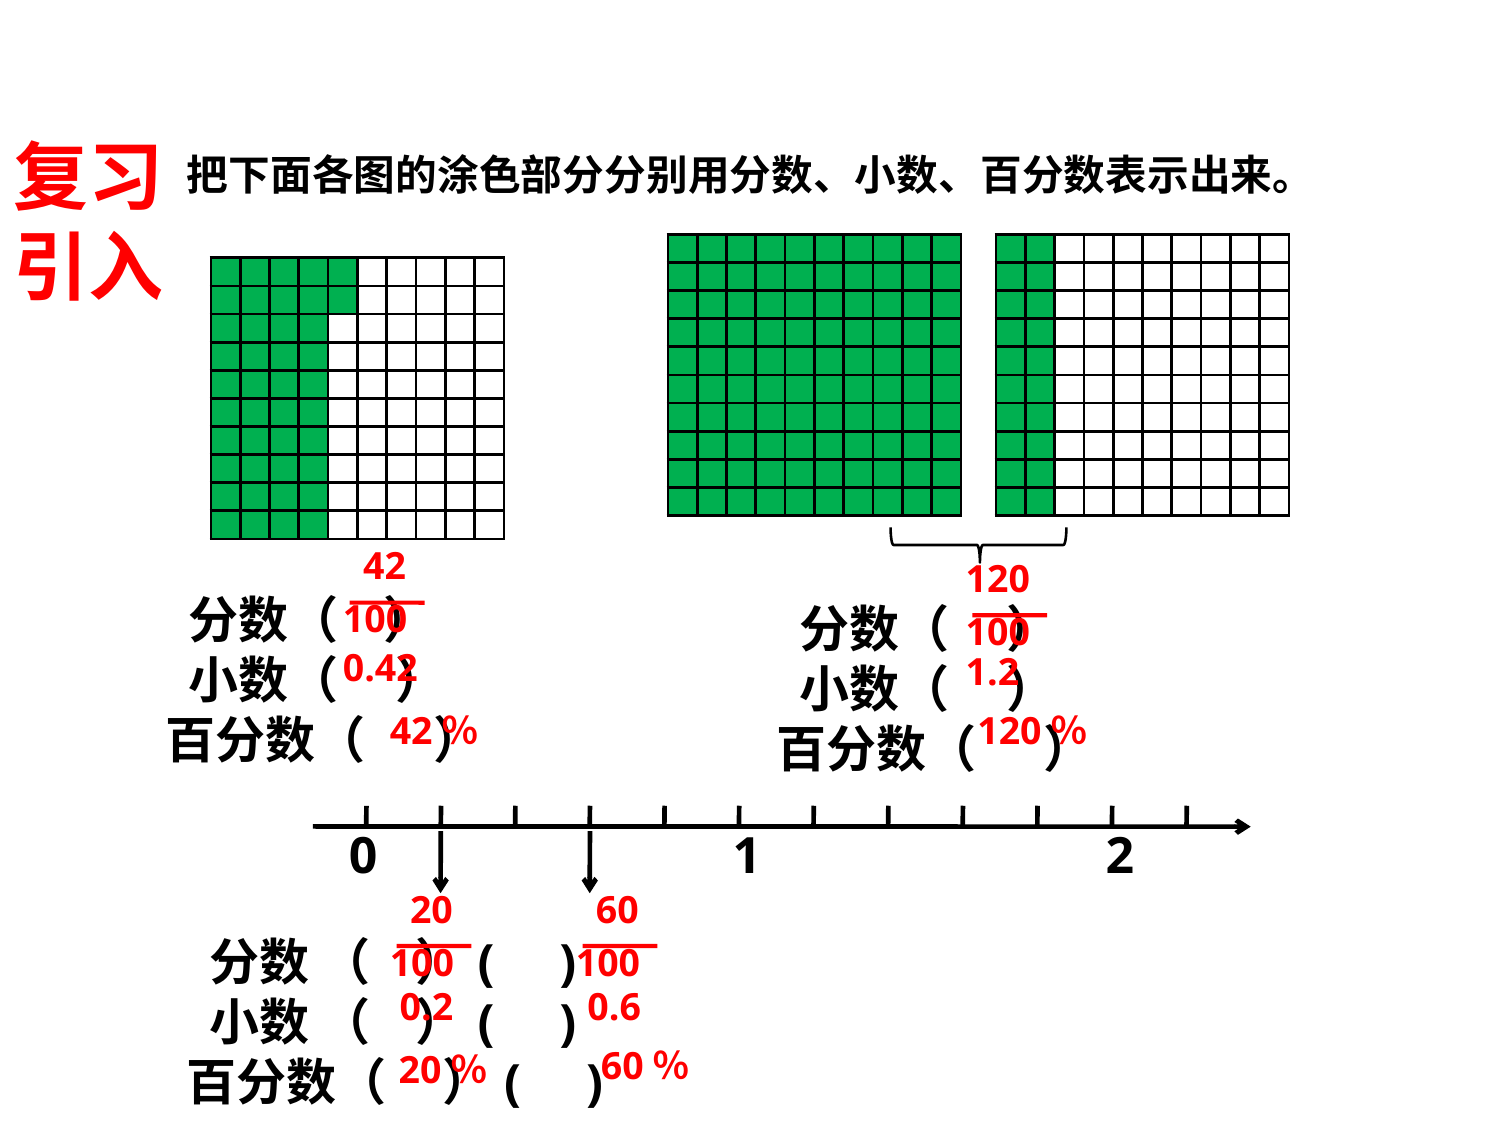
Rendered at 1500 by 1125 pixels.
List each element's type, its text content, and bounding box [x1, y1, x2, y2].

table_cell [699, 433, 725, 458]
table_cell [845, 489, 872, 514]
table_cell [786, 489, 813, 514]
table_cell [242, 315, 268, 341]
table_header [1261, 236, 1288, 261]
table_cell [699, 264, 725, 289]
table_cell [845, 264, 872, 289]
table_cell [728, 404, 754, 430]
table_cell [1056, 376, 1083, 402]
table_cell [300, 484, 327, 509]
text_box 0.42 [328, 636, 504, 697]
table_cell [1232, 433, 1258, 458]
table_cell [816, 292, 842, 317]
text_box 42％ [375, 699, 551, 759]
table_cell [1115, 264, 1141, 289]
table_cell [476, 512, 503, 538]
table_cell [1202, 404, 1229, 430]
table_cell [1056, 461, 1083, 486]
table_cell [1261, 433, 1288, 458]
table_cell [447, 484, 473, 509]
table_cell [359, 372, 385, 397]
table_cell [359, 484, 385, 509]
table_cell [816, 489, 842, 514]
table_cell [1232, 489, 1258, 514]
table_cell [1173, 292, 1200, 317]
table_cell [845, 461, 872, 486]
table_cell [447, 400, 473, 425]
table_cell [1202, 489, 1229, 514]
table_cell [212, 344, 239, 369]
table_cell [1085, 461, 1112, 486]
table_cell [1144, 348, 1170, 374]
table_cell [874, 376, 901, 402]
table_cell [904, 292, 930, 317]
table_cell [1115, 320, 1141, 345]
table_cell [933, 348, 960, 374]
text_box 0.6 [572, 975, 714, 1036]
table_cell [933, 320, 960, 345]
table_header [1115, 236, 1141, 261]
table_cell [417, 428, 444, 453]
text_box 复习引入 [0, 122, 242, 318]
table_cell [728, 264, 754, 289]
table_cell [300, 456, 327, 481]
table_cell [874, 348, 901, 374]
table_cell [1027, 489, 1053, 514]
table_cell [1027, 320, 1053, 345]
table_header [786, 236, 813, 261]
table_header [1085, 236, 1112, 261]
table_cell [271, 484, 297, 509]
table_cell [1173, 404, 1200, 430]
table_cell [271, 428, 297, 453]
table_cell [1027, 433, 1053, 458]
table_cell [388, 344, 415, 369]
table_cell [874, 433, 901, 458]
table_cell [1202, 320, 1229, 345]
table_cell [1173, 433, 1200, 458]
table_header [300, 259, 327, 285]
table_cell [699, 292, 725, 317]
table_cell [212, 484, 239, 509]
table_cell [417, 344, 444, 369]
table_cell [1202, 461, 1229, 486]
table_cell [904, 320, 930, 345]
table_cell [212, 428, 239, 453]
table_cell [933, 404, 960, 430]
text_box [560, 868, 691, 1012]
table_cell [359, 400, 385, 425]
table_cell [1261, 404, 1288, 430]
table_cell [1173, 264, 1200, 289]
table_cell [816, 433, 842, 458]
table_cell [300, 287, 327, 313]
table_cell [300, 372, 327, 397]
table_header [1232, 236, 1258, 261]
table_cell [757, 376, 784, 402]
table_cell [786, 461, 813, 486]
table_cell [845, 433, 872, 458]
table_cell [1056, 489, 1083, 514]
table_cell [300, 344, 327, 369]
table_cell [1261, 348, 1288, 374]
text_box 分数（ ） 小数（ ） 百分数（ ） [150, 550, 550, 776]
table_cell [728, 320, 754, 345]
table_cell [447, 512, 473, 538]
table_cell [242, 287, 268, 313]
table_header [359, 259, 385, 285]
table_cell [786, 264, 813, 289]
table_header [1056, 236, 1083, 261]
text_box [374, 868, 505, 1012]
table_cell [728, 489, 754, 514]
table_cell [669, 489, 696, 514]
table_cell [669, 376, 696, 402]
table_cell [271, 512, 297, 538]
table_cell [1115, 376, 1141, 402]
table_header [845, 236, 872, 261]
table_cell [904, 461, 930, 486]
table_cell [1056, 404, 1083, 430]
table_cell [329, 344, 356, 369]
table_cell [242, 428, 268, 453]
table_cell [212, 315, 239, 341]
table_cell [212, 372, 239, 397]
table_cell [447, 287, 473, 313]
table_cell [417, 372, 444, 397]
table_cell [757, 292, 784, 317]
table_cell [212, 287, 239, 313]
table_cell [1173, 320, 1200, 345]
table_cell [1202, 376, 1229, 402]
table_cell [1085, 348, 1112, 374]
table_cell [786, 404, 813, 430]
table_cell [874, 404, 901, 430]
table_cell [242, 344, 268, 369]
text_box 把下面各图的涂色部分分别用分数、小数、百分数表示出来。 [242, 141, 1412, 206]
table_cell [1085, 404, 1112, 430]
table_cell [669, 433, 696, 458]
text_box 1.2 [950, 640, 1092, 701]
table_cell [1144, 404, 1170, 430]
table_cell [816, 264, 842, 289]
table_header [816, 236, 842, 261]
table_cell [329, 287, 356, 313]
table_cell [669, 292, 696, 317]
table_cell [1144, 461, 1170, 486]
table_cell [242, 484, 268, 509]
table_cell [271, 315, 297, 341]
table_header [1173, 236, 1200, 261]
table_cell [669, 461, 696, 486]
table_header [728, 236, 754, 261]
table_cell [1232, 404, 1258, 430]
table_cell [933, 292, 960, 317]
table_cell [329, 372, 356, 397]
table_header [669, 236, 696, 261]
table_cell [300, 428, 327, 453]
table_cell [1144, 264, 1170, 289]
table_cell [997, 461, 1024, 486]
table_cell [1115, 404, 1141, 430]
table_cell [1144, 433, 1170, 458]
table_cell [1232, 376, 1258, 402]
table_cell [728, 433, 754, 458]
table_cell [417, 456, 444, 481]
table_cell [816, 320, 842, 345]
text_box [312, 805, 1252, 894]
table_cell [786, 292, 813, 317]
table_cell [271, 400, 297, 425]
table_cell [329, 400, 356, 425]
table_header [417, 259, 444, 285]
table_cell [359, 315, 385, 341]
table_cell [1261, 461, 1288, 486]
table_cell [242, 372, 268, 397]
table_cell [417, 400, 444, 425]
table_cell [476, 428, 503, 453]
table_cell [1115, 292, 1141, 317]
table_cell [874, 320, 901, 345]
table_cell [476, 484, 503, 509]
table_cell [1144, 320, 1170, 345]
table_cell [1085, 376, 1112, 402]
table_cell [874, 292, 901, 317]
table_cell [1115, 433, 1141, 458]
table_cell [1202, 292, 1229, 317]
table_cell [417, 484, 444, 509]
table_cell [1085, 489, 1112, 514]
table_cell [933, 433, 960, 458]
table_cell [417, 512, 444, 522]
table_cell [757, 264, 784, 289]
table_cell [359, 344, 385, 369]
text_box 分数 （ ）( ) 小数 （ ）( ) 百分数（ ）( ) [171, 893, 857, 1118]
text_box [327, 525, 458, 669]
table_cell [1056, 348, 1083, 374]
table_header [447, 259, 473, 285]
table_cell [1173, 489, 1200, 514]
table_cell [388, 428, 415, 453]
table_cell [669, 264, 696, 289]
table_cell [476, 315, 503, 341]
table_cell [1232, 461, 1258, 486]
table_cell [933, 489, 960, 514]
table_cell [1027, 461, 1053, 486]
table_cell [1027, 264, 1053, 289]
table_cell [329, 484, 356, 509]
table_cell [271, 372, 297, 397]
table_cell [476, 372, 503, 397]
text_box [890, 527, 1067, 545]
table_cell [1261, 376, 1288, 402]
table_header [212, 259, 239, 285]
table_cell [997, 376, 1024, 402]
table_cell [271, 344, 297, 369]
table_cell [417, 315, 444, 341]
table_cell [388, 456, 415, 481]
table_cell [728, 376, 754, 402]
table_cell [1027, 348, 1053, 374]
table_cell [300, 315, 327, 341]
table_cell [757, 348, 784, 374]
table_cell [359, 456, 385, 481]
table_cell [212, 512, 239, 538]
table_cell [1202, 264, 1229, 289]
text_box 60％ [586, 1034, 762, 1095]
table_cell [417, 287, 444, 313]
table_cell [904, 489, 930, 514]
table_cell [1232, 264, 1258, 289]
table_cell [728, 461, 754, 486]
table_cell [1144, 489, 1170, 514]
table_cell [845, 404, 872, 430]
table_cell [757, 320, 784, 345]
table_header [242, 259, 268, 285]
table_cell [874, 461, 901, 486]
table_cell [476, 344, 503, 369]
table_cell [1115, 461, 1141, 486]
table_cell [816, 404, 842, 430]
table_cell [786, 348, 813, 374]
table_cell [1115, 489, 1141, 514]
table_cell [388, 315, 415, 341]
table_cell [476, 400, 503, 425]
table_cell [1173, 461, 1200, 486]
table_cell [997, 404, 1024, 430]
table_cell [1261, 489, 1288, 514]
table_cell [845, 376, 872, 402]
table_cell [786, 376, 813, 402]
table_cell [1056, 320, 1083, 345]
table_cell [1261, 292, 1288, 317]
table_cell [904, 376, 930, 402]
table_cell [359, 512, 385, 522]
table_cell [447, 344, 473, 369]
table_cell [904, 433, 930, 458]
table_cell [242, 400, 268, 425]
table_cell [1085, 320, 1112, 345]
table_cell [212, 456, 239, 481]
table_cell [329, 456, 356, 481]
table_header [271, 259, 297, 285]
table_cell [669, 348, 696, 374]
table_cell [904, 264, 930, 289]
table_cell [728, 348, 754, 374]
table_cell [388, 400, 415, 425]
table_header [1202, 236, 1229, 261]
table_cell [786, 433, 813, 458]
table_cell [757, 461, 784, 486]
table_cell [757, 404, 784, 430]
table_cell [699, 376, 725, 402]
table_cell [786, 320, 813, 345]
table_header [1144, 236, 1170, 261]
table_cell [1027, 376, 1053, 402]
table_cell [447, 456, 473, 481]
table_cell [1085, 264, 1112, 289]
table_cell [1027, 292, 1053, 317]
table_header [997, 236, 1024, 261]
table_cell [997, 320, 1024, 345]
text_box 20％ [383, 1039, 560, 1099]
table_cell [447, 315, 473, 341]
table_cell [997, 348, 1024, 374]
table_cell [388, 512, 415, 522]
table_cell [728, 292, 754, 317]
table_cell [447, 372, 473, 397]
table_cell [271, 287, 297, 313]
table_cell [300, 512, 327, 538]
table_header [388, 259, 415, 285]
table_cell [816, 348, 842, 374]
table_header [1027, 236, 1053, 261]
table_cell [1056, 264, 1083, 289]
table_cell [1115, 348, 1141, 374]
table_cell [757, 433, 784, 458]
table_cell [904, 348, 930, 374]
table_header [904, 236, 930, 261]
table_cell [1173, 376, 1200, 402]
table_cell [874, 264, 901, 289]
table_cell [699, 320, 725, 345]
table_cell [1027, 404, 1053, 430]
table_cell [359, 287, 385, 313]
table_cell [447, 428, 473, 453]
table_cell [669, 404, 696, 430]
text_box 120％ [962, 699, 1186, 759]
table_cell [757, 489, 784, 514]
table_header [874, 236, 901, 261]
table_cell [816, 376, 842, 402]
table_cell [1232, 320, 1258, 345]
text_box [950, 537, 1081, 682]
table_cell [212, 400, 239, 425]
table_cell [1144, 376, 1170, 402]
table_cell [1173, 348, 1200, 374]
table_cell [300, 400, 327, 425]
table_cell [388, 287, 415, 313]
table_cell [329, 428, 356, 453]
table_cell [271, 456, 297, 481]
table_cell [388, 372, 415, 397]
table_cell [1144, 292, 1170, 317]
table_cell [1202, 348, 1229, 374]
table_cell [1261, 320, 1288, 345]
table_cell [329, 315, 356, 341]
table_cell [933, 264, 960, 289]
table_cell [242, 456, 268, 481]
table_cell [1202, 433, 1229, 458]
table_cell [933, 376, 960, 402]
table_cell [699, 461, 725, 486]
table_cell [242, 512, 268, 538]
table_cell [845, 292, 872, 317]
table_header [476, 259, 503, 285]
table_cell [904, 404, 930, 430]
table_cell [359, 428, 385, 453]
table_cell [816, 461, 842, 486]
table_cell [874, 489, 901, 514]
table_cell [997, 433, 1024, 458]
table_cell [997, 489, 1024, 514]
table_cell [997, 292, 1024, 317]
table_cell [329, 512, 356, 523]
table_cell [1085, 292, 1112, 317]
table_cell [1056, 292, 1083, 317]
table_cell [1261, 264, 1288, 289]
table_cell [1232, 348, 1258, 374]
table_cell [933, 461, 960, 486]
table_cell [997, 264, 1024, 289]
table_header [699, 236, 725, 261]
text_box 0.2 [384, 975, 526, 1036]
table_header [329, 259, 356, 285]
table_header [757, 236, 784, 261]
table_cell [1056, 433, 1083, 458]
table_cell [476, 456, 503, 481]
table_cell [669, 320, 696, 345]
table_cell [699, 489, 725, 514]
table_cell [699, 348, 725, 374]
table_cell [845, 348, 872, 374]
table_cell [699, 404, 725, 430]
table_cell [1085, 433, 1112, 458]
table_cell [476, 287, 503, 313]
text_box 分数（ ） 小数（ ） 百分数（ ） [761, 559, 1196, 785]
table_cell [388, 484, 415, 509]
table_cell [845, 320, 872, 345]
table_cell [1232, 292, 1258, 317]
table_header [933, 236, 960, 261]
